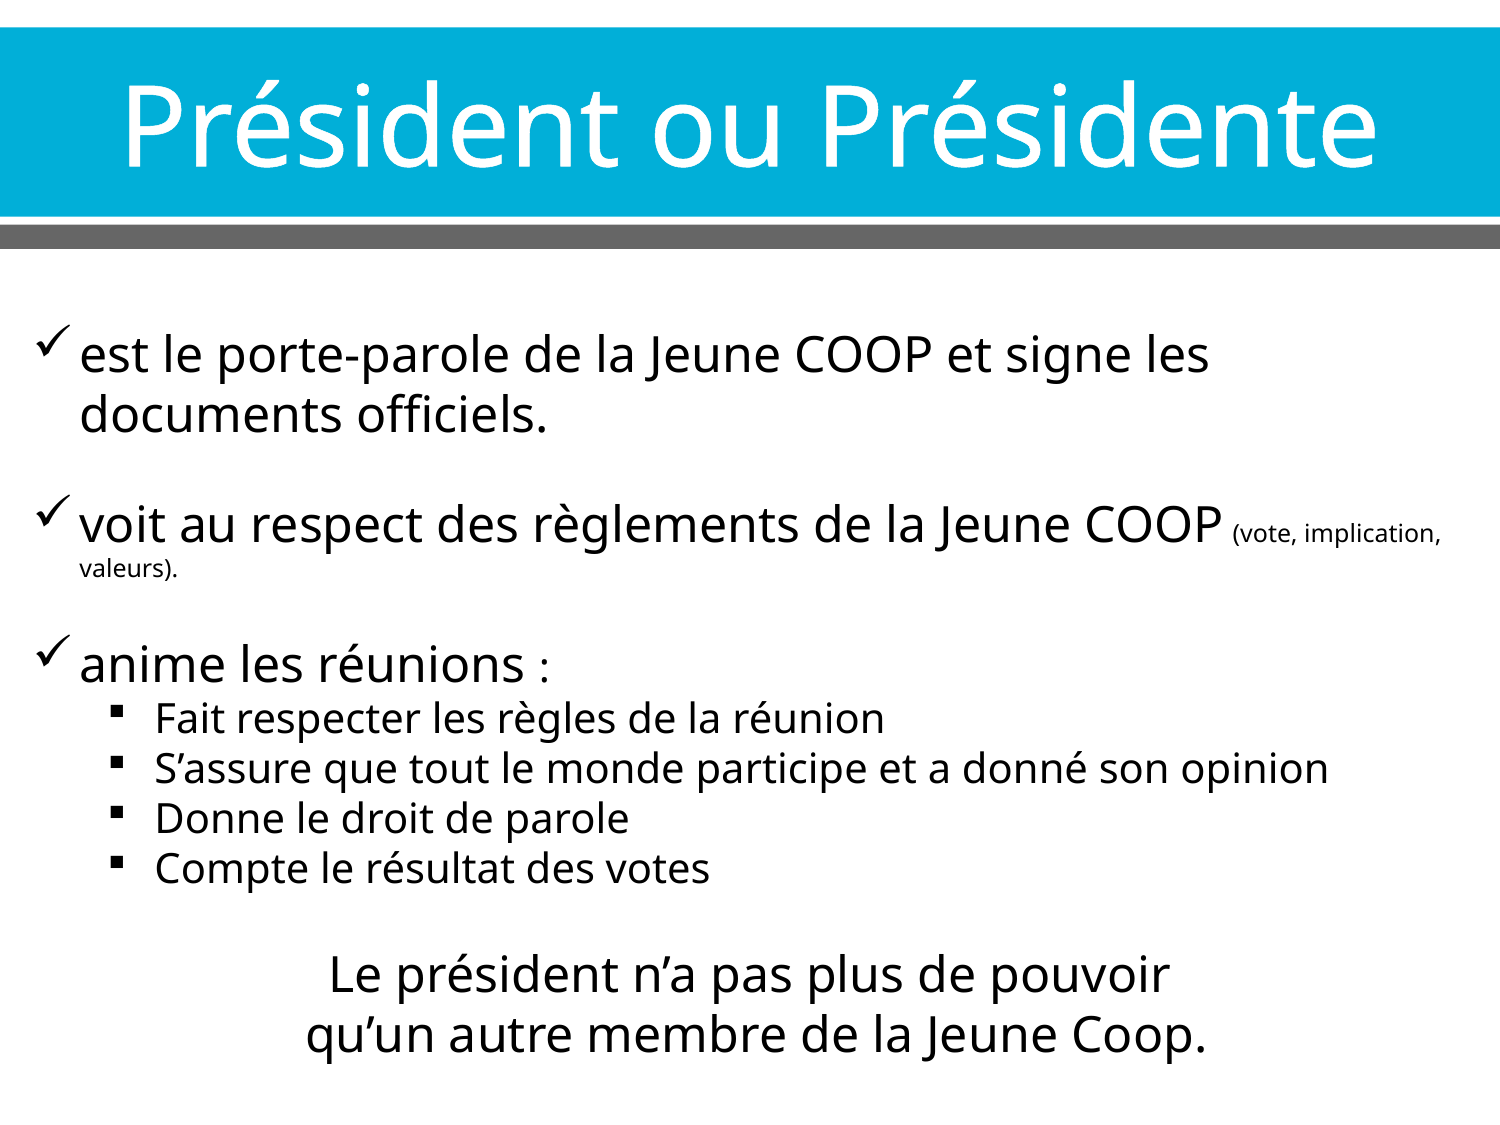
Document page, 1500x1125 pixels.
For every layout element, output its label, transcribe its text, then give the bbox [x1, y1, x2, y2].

title Président ou Présidente [0, 29, 1500, 213]
text_box est le porte-parole de la Jeune COOP et signe les documents officiels. voit au respect des règlements de la Jeune COOP (vote, implication, valeurs). anime les réunions : Fait respecter les règles de la réunion S’assure que tout le monde participe et a donné son opinion Donne le droit de parole Compte le résultat des votes Le président n’a pas plus de pouvoir qu’un autre membre de la Jeune Coop. [17, 314, 1483, 1070]
